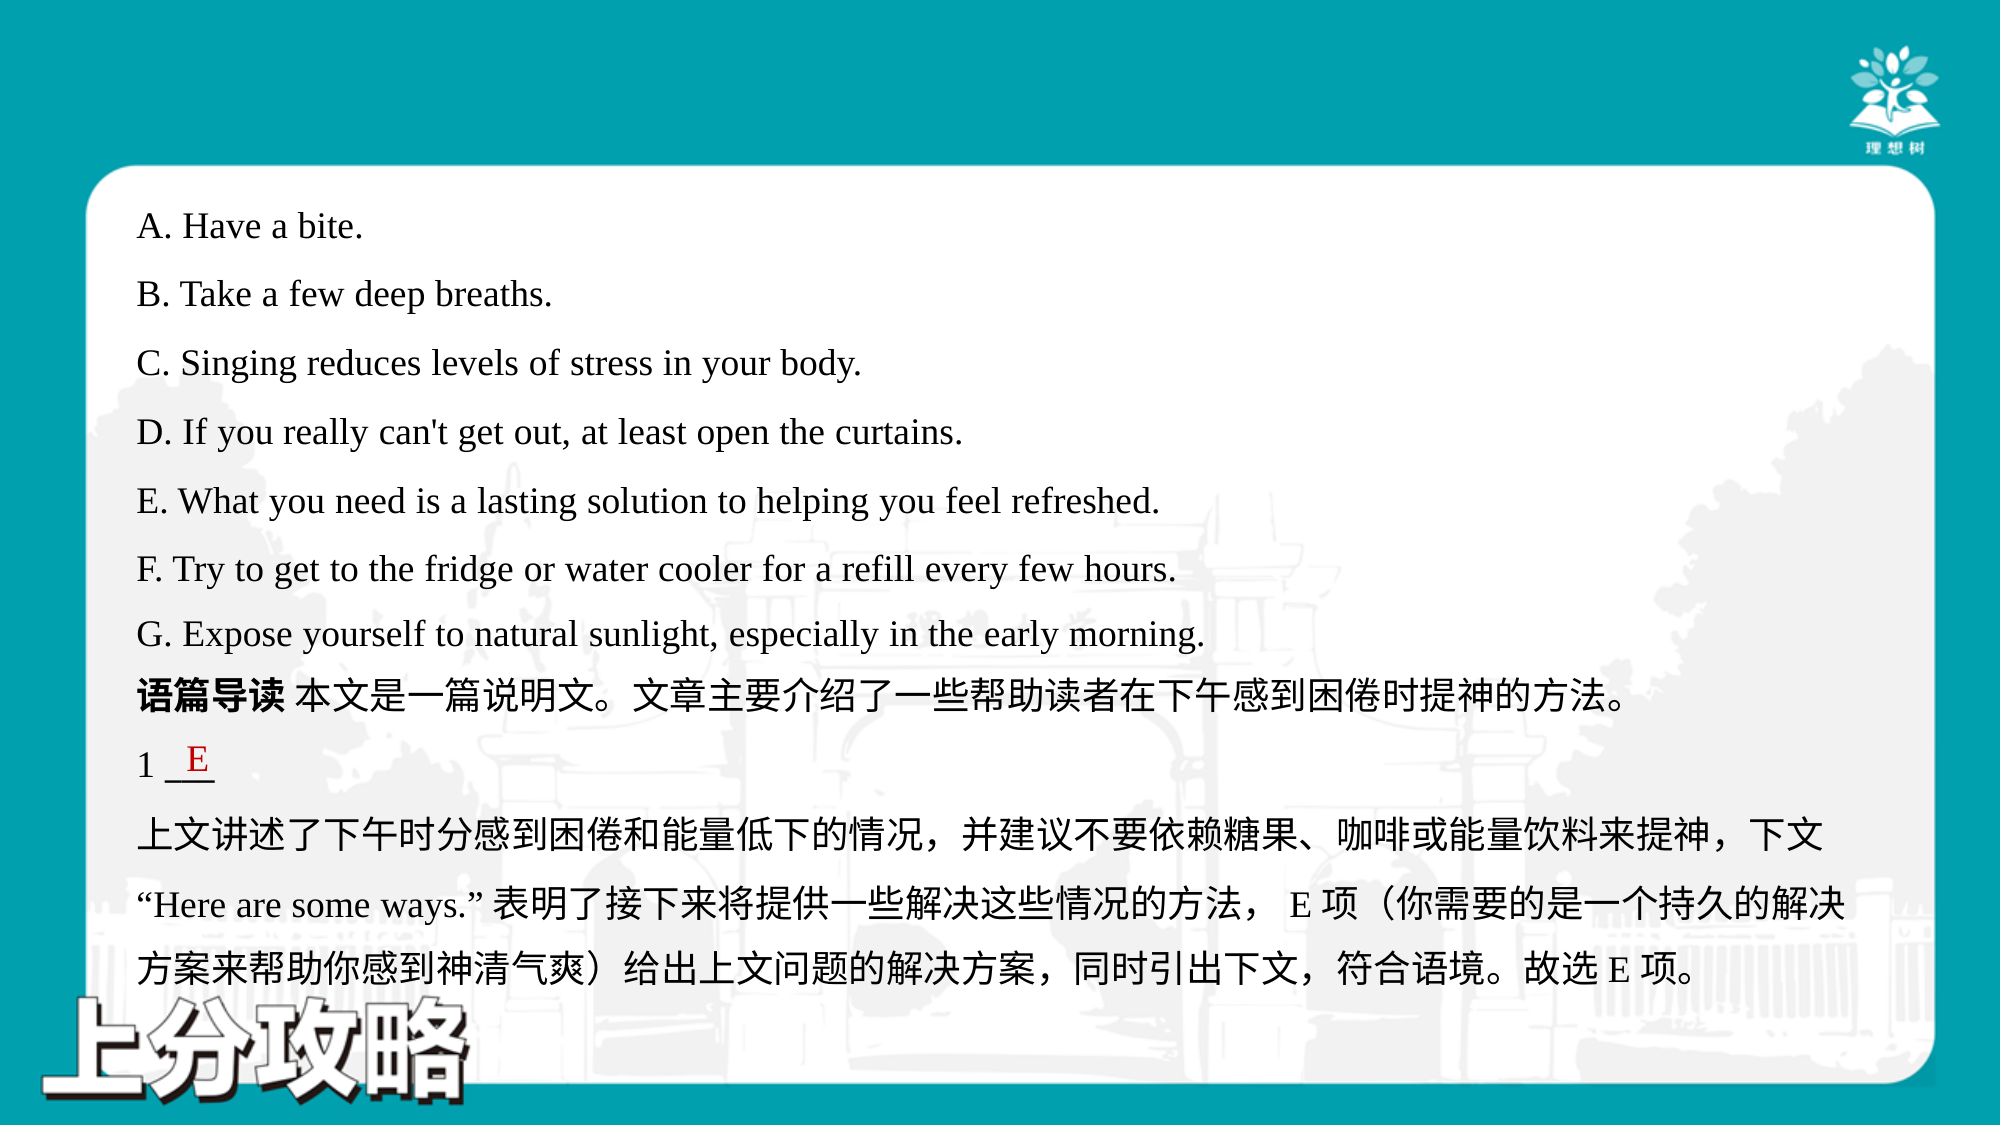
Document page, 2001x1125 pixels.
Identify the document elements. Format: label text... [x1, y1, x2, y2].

text_box 上文讲述了下午时分感到困倦和能量低下的情况，并建议不要依赖糖果、咖啡或能量饮料来提神，下文 “Here are some ways.”表明了接下来将提供一些解决这些情况的方法，E项（你需要的是一个持久的解决 方案来帮助你感到神清气爽）给出上文问题的解决方案，同时引出下文，符合语境。故选E项。 [136, 787, 1865, 984]
picture [0, 0, 2000, 1125]
text_box 1 ___ [136, 718, 1865, 778]
text_box A. Have a bite. B. Take a few deep breaths. C. Singing reduces levels of stress in your body. D. If you really can't get out, at least open the curtains. E. What you need is a lasting solution to helping you feel refreshed. F. Try to get to the fridge or water cooler for a refill every few hours. G. Expose yourself to natural sunlight, especially in the early morning. [136, 176, 1865, 647]
text_box 语篇导读 本文是一篇说明文。文章主要介绍了一些帮助读者在下午感到困倦时提神的方法。 [136, 650, 1865, 710]
text_box E [172, 711, 224, 772]
